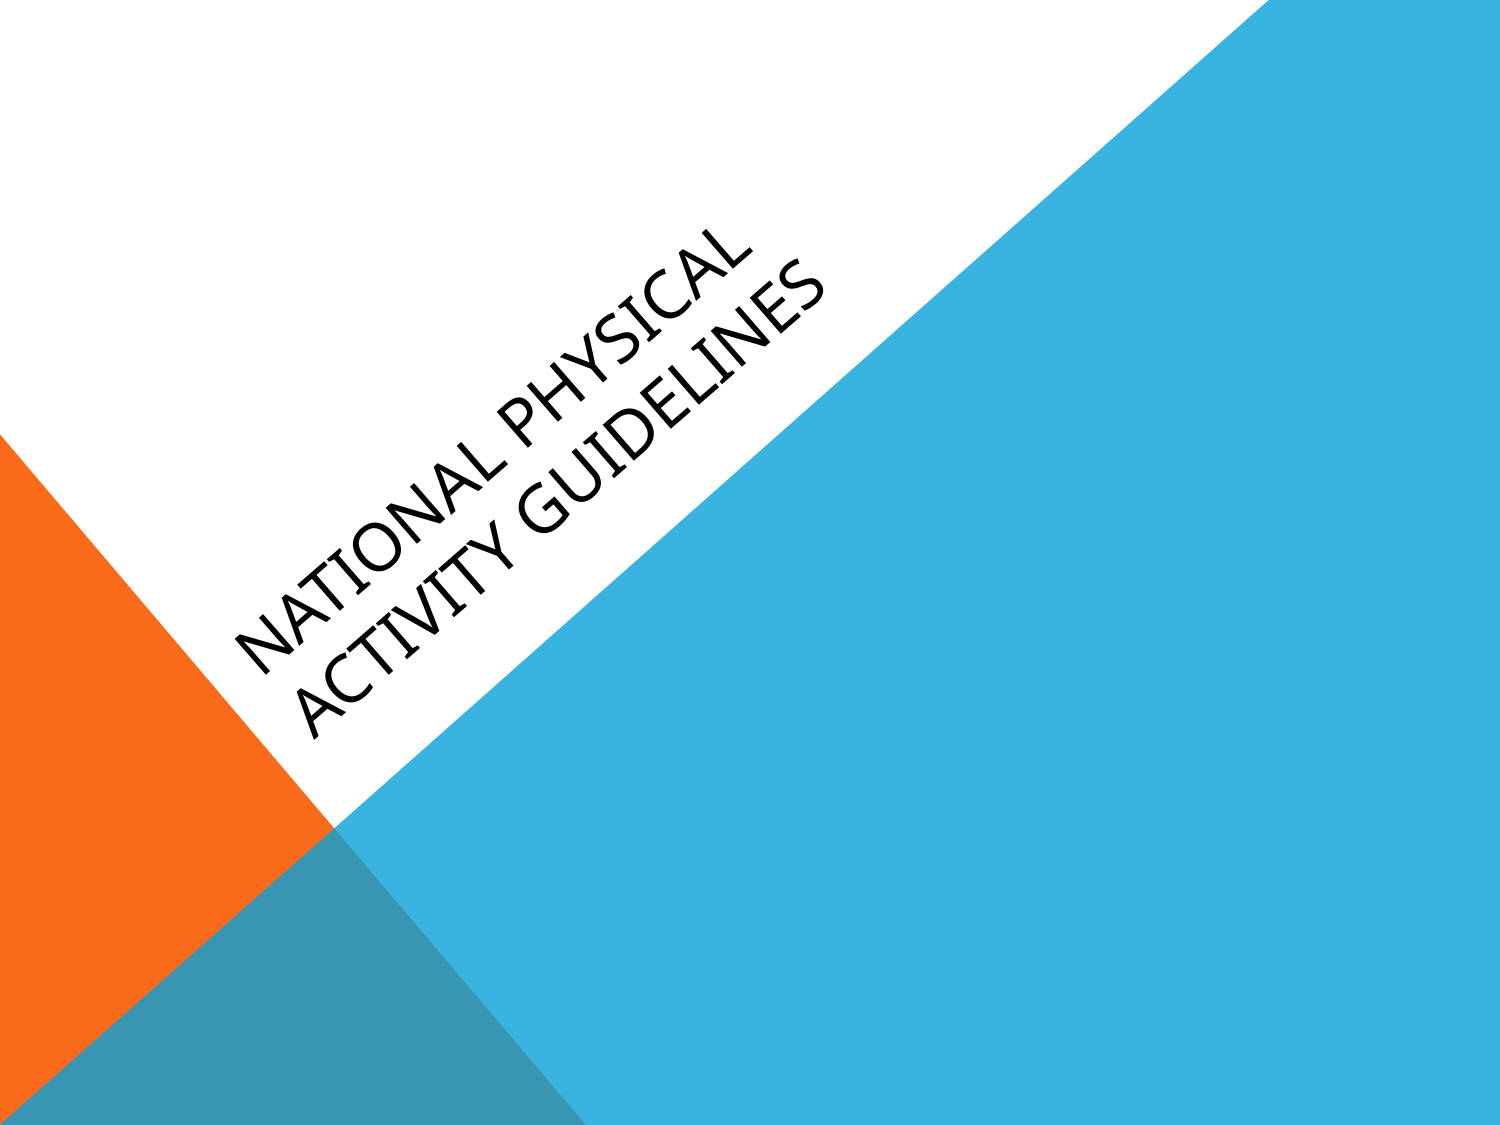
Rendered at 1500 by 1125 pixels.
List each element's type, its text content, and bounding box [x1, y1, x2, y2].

title National Physical Activity Guidelines [182, 4, 1012, 762]
